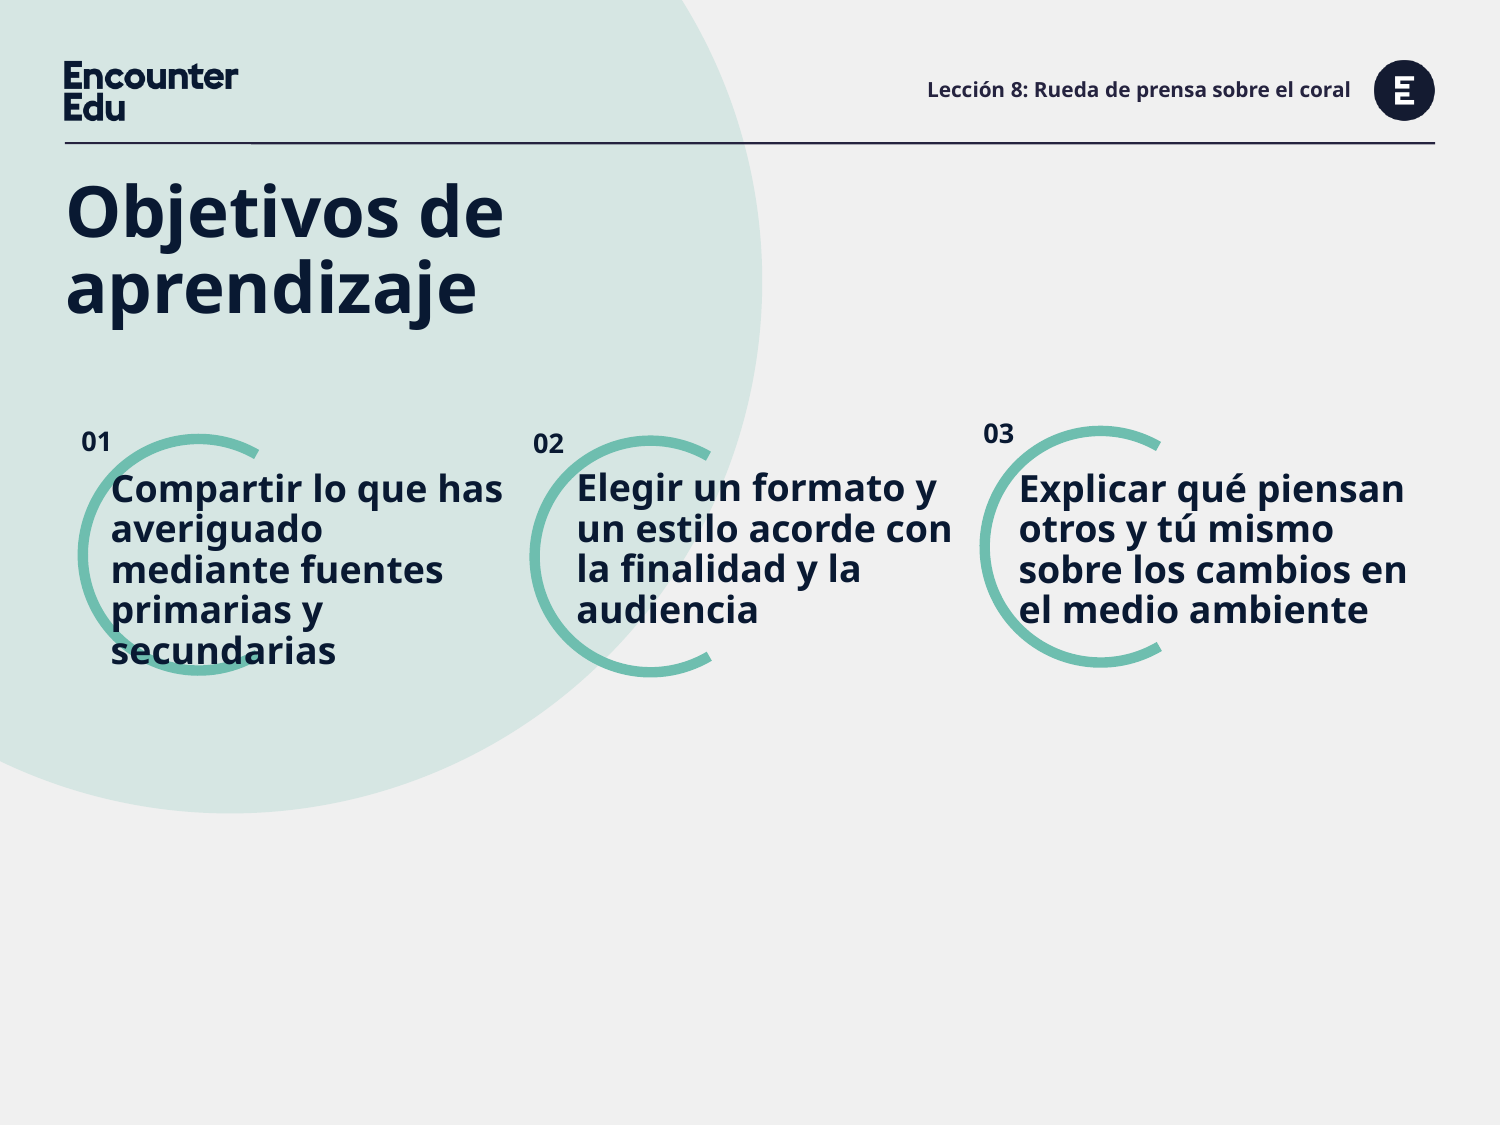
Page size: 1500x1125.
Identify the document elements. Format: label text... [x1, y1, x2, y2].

list Objetivos de aprendizaje [56, 167, 518, 229]
list Explicar qué piensan otros y tú mismo sobre los cambios en el medio ambiente [1010, 462, 1439, 636]
list Compartir lo que has averiguado mediante fuentes primarias y secundarias [102, 462, 518, 636]
list Elegir un formato y un estilo acorde con la finalidad y la audiencia [568, 461, 984, 636]
picture [1372, 58, 1436, 122]
title Lección 8: Rueda de prensa sobre el coral [749, 67, 1359, 114]
picture [60, 59, 243, 122]
